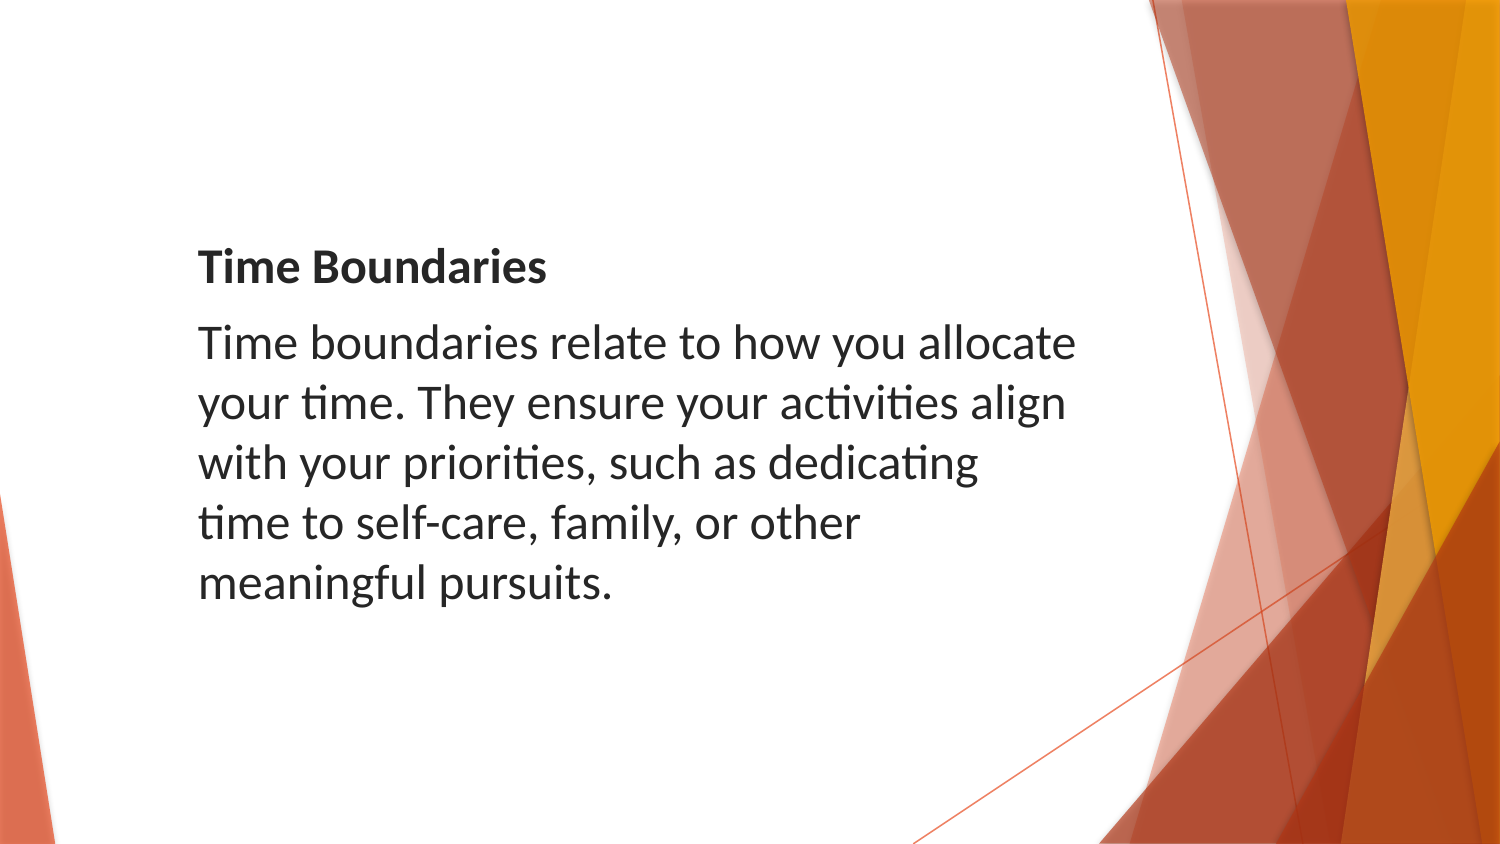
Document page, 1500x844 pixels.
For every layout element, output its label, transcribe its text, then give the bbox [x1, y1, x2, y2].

list Time Boundaries Time boundaries relate to how you allocate your time. They ensure your activities align with your priorities, such as dedicating time to self-care, family, or other meaningful pursuits. [183, 114, 1093, 729]
